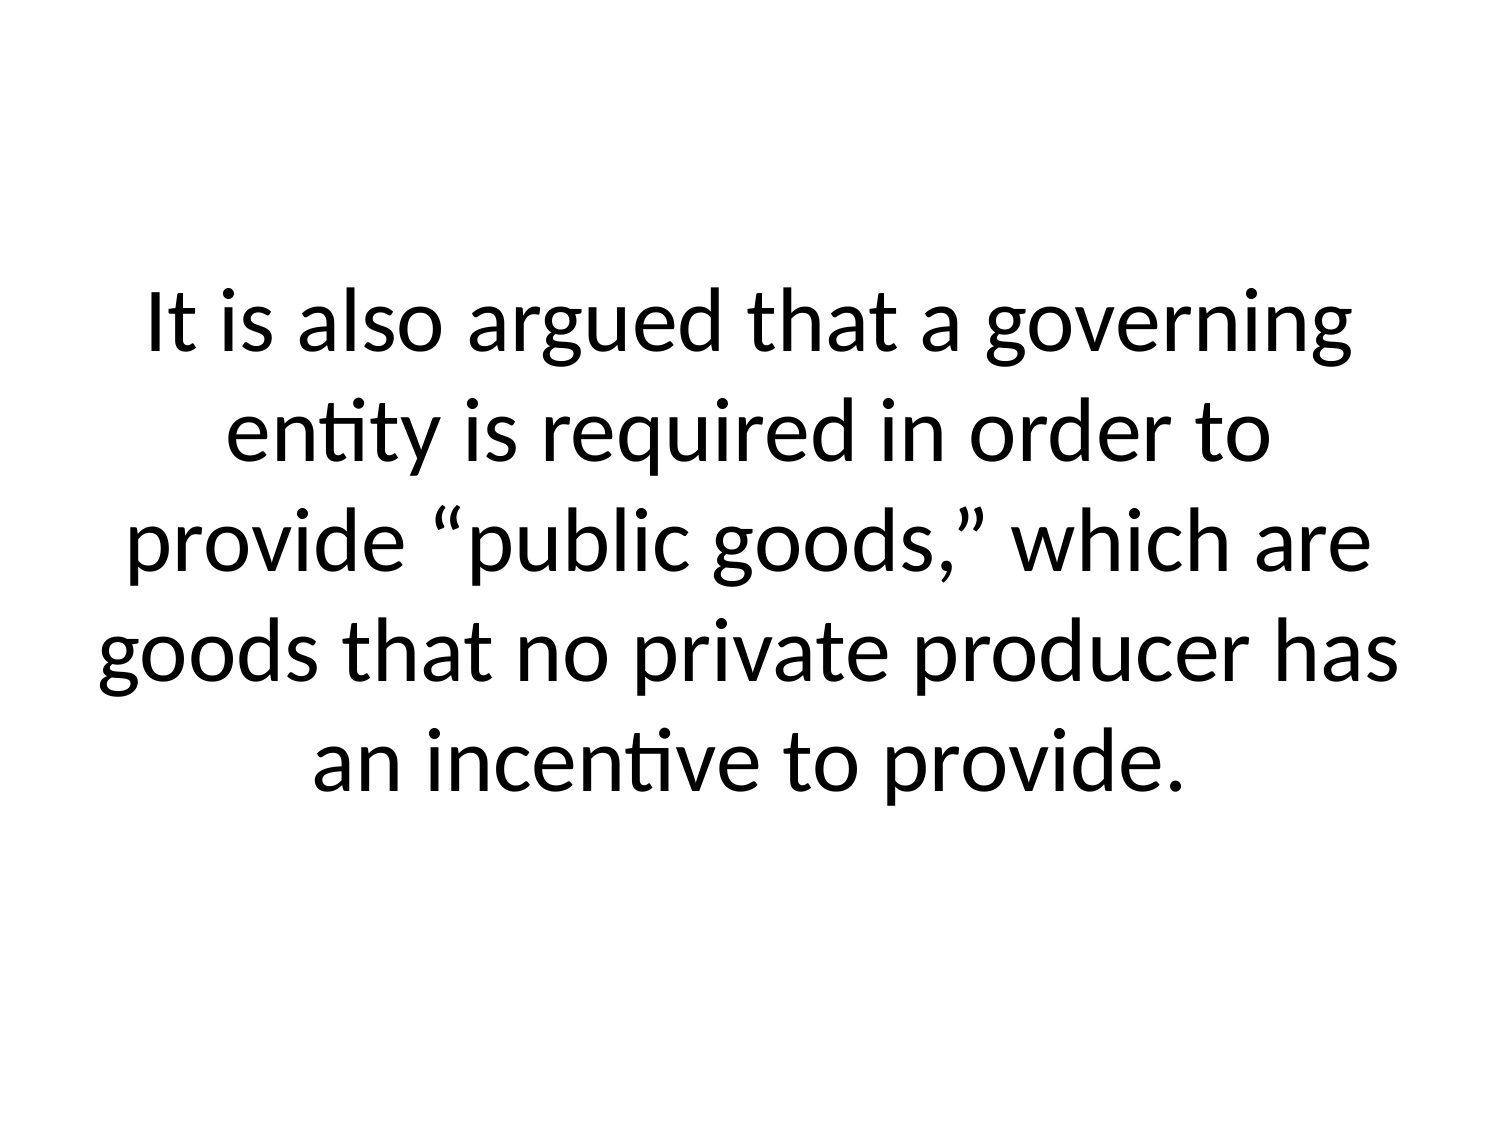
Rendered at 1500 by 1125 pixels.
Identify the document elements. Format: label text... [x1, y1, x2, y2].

title It is also argued that a governing entity is required in order to provide “public goods,” which are goods that no private producer has an incentive to provide. [74, 44, 1426, 1026]
